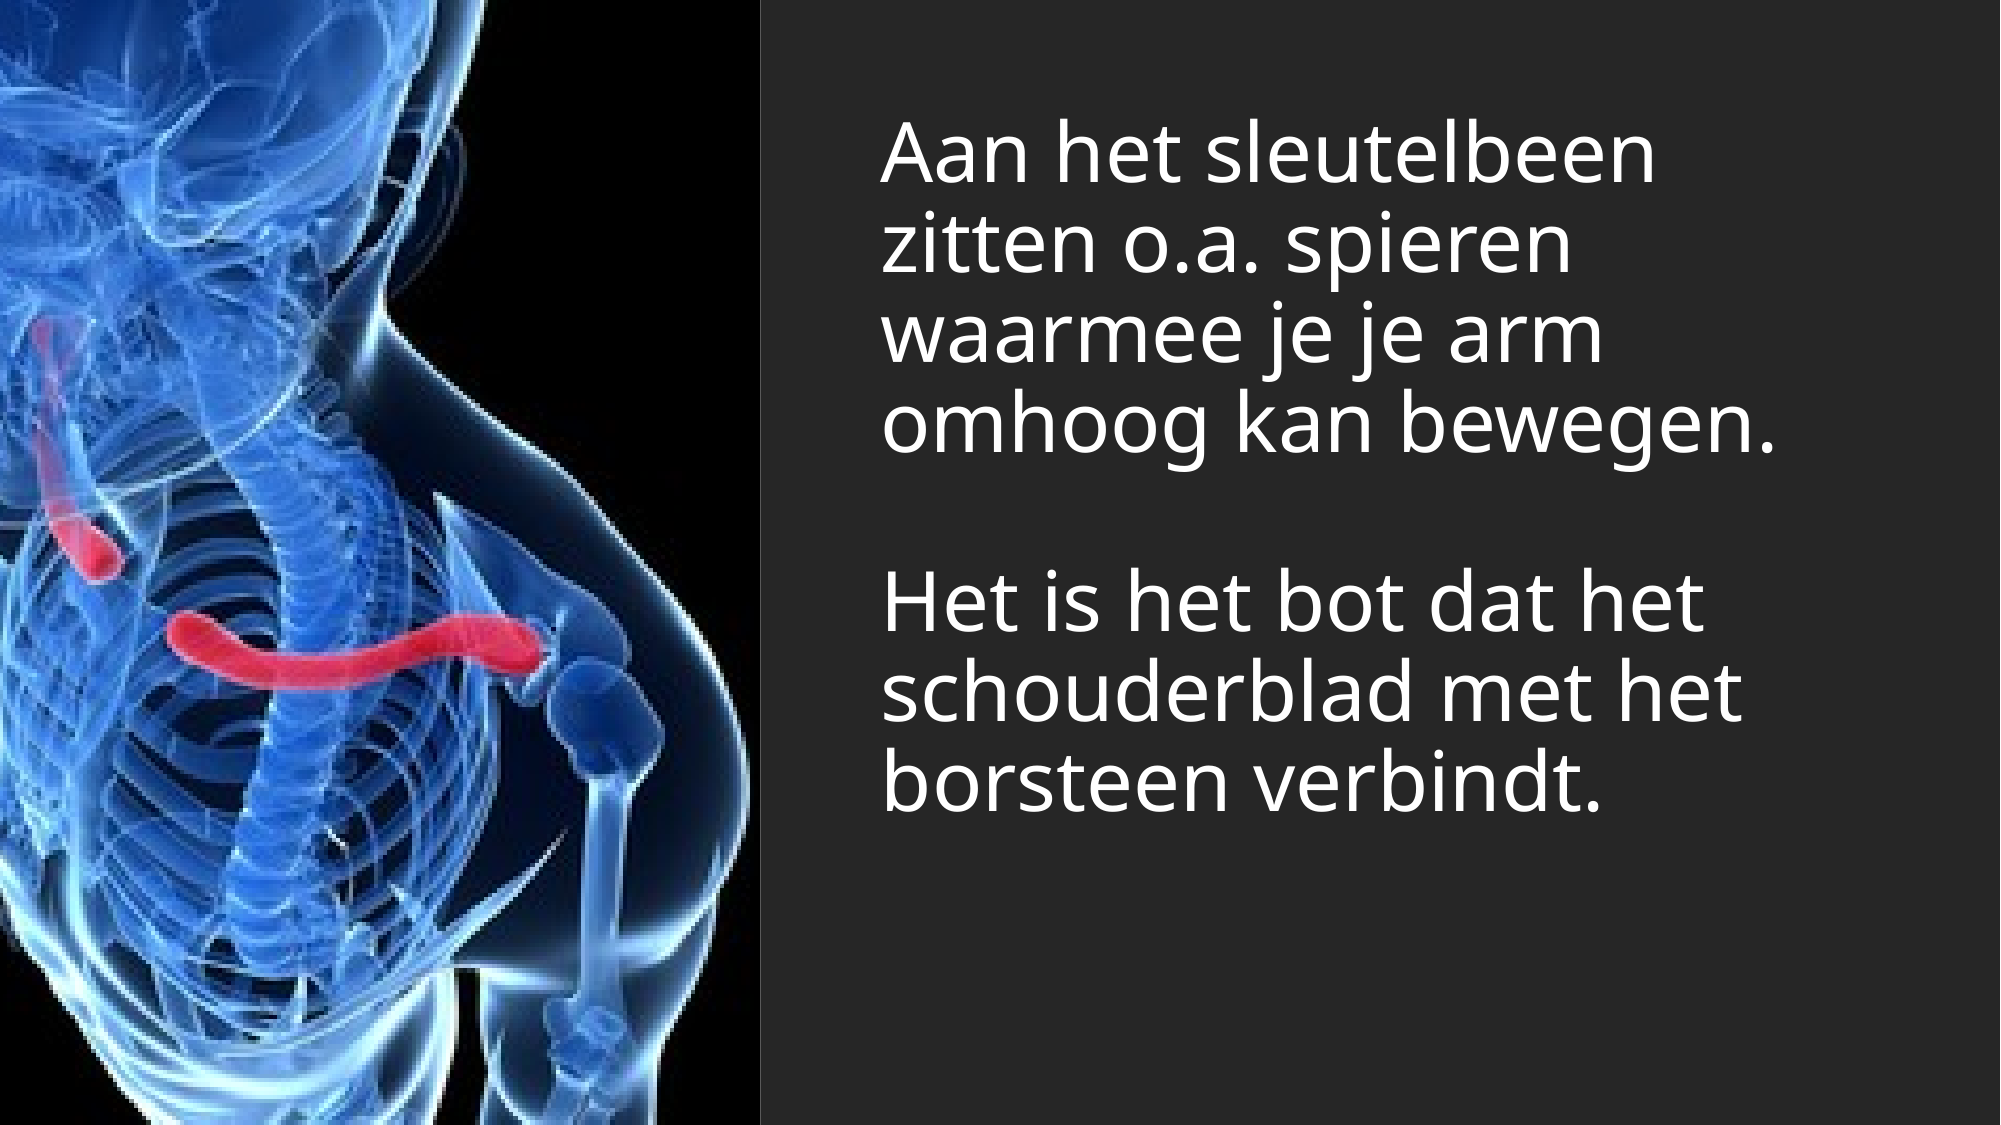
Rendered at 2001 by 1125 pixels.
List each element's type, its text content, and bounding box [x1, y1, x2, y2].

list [0, 0, 761, 1125]
text_box [761, 0, 2000, 1125]
title Aan het sleutelbeen zitten o.a. spieren waarmee je je arm omhoog kan bewegen. Het is het bot dat het schouderblad met het borsteen verbindt. [865, 287, 1896, 838]
